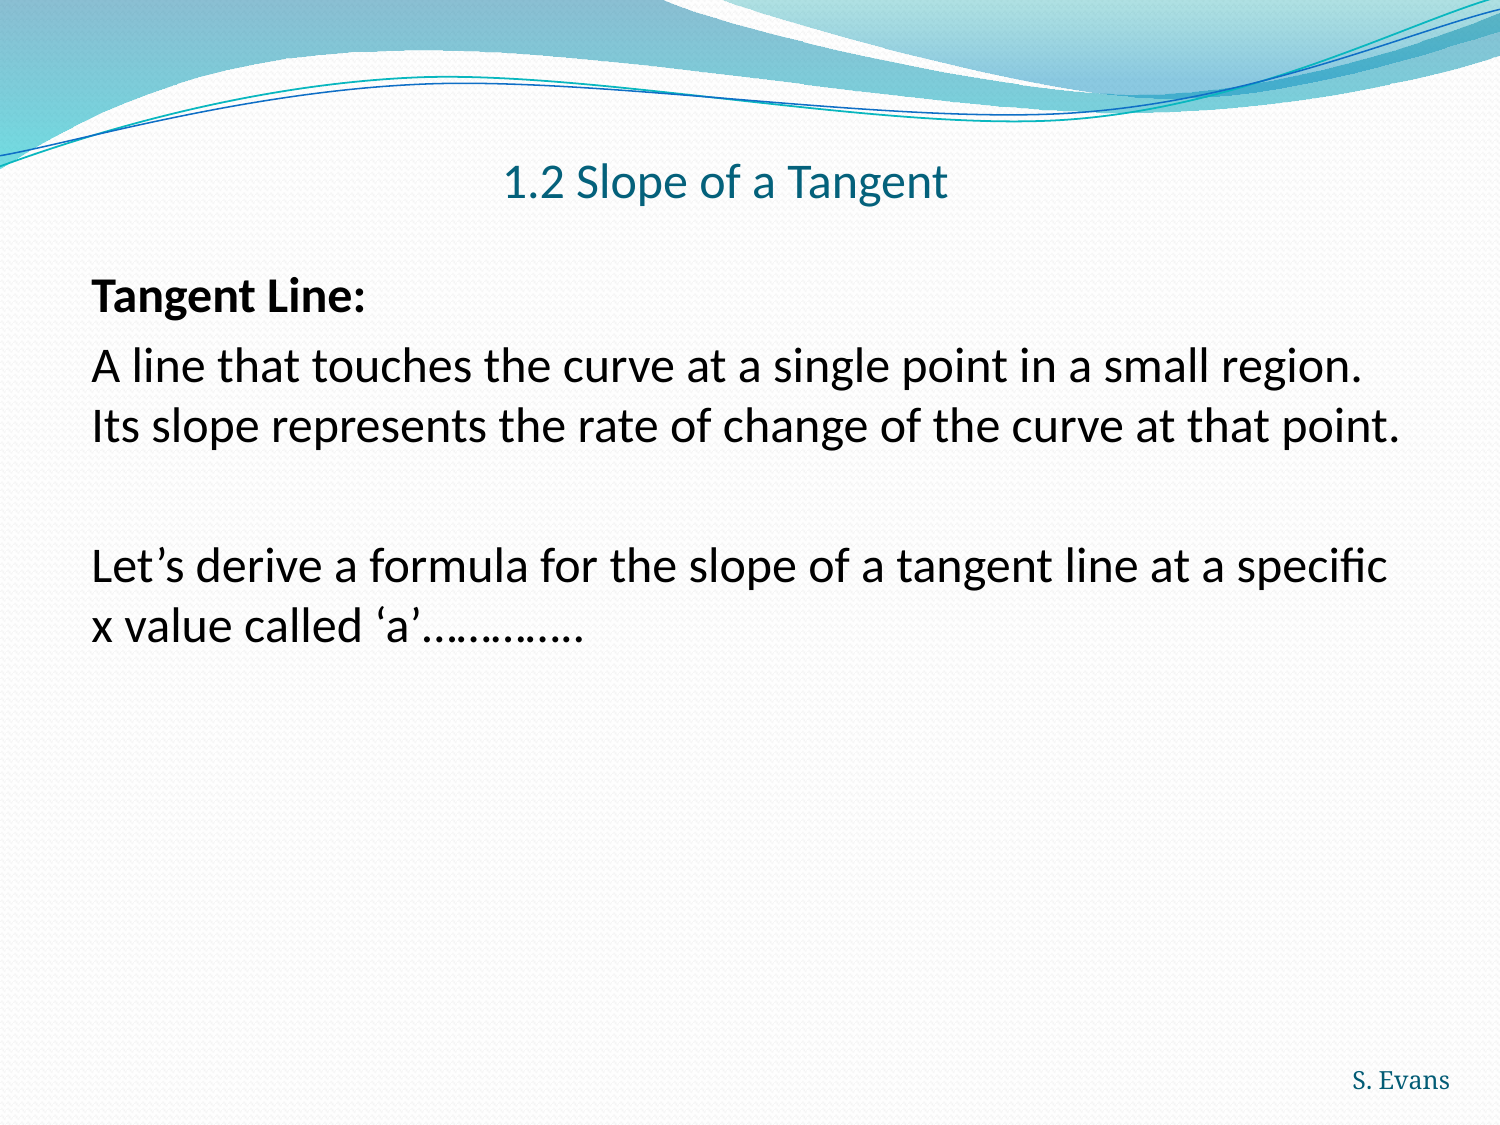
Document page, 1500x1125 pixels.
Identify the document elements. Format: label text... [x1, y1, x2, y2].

footer S. Evans [1352, 1035, 1453, 1095]
title 1.2 Slope of a Tangent [501, 115, 987, 209]
list Tangent Line: A line that touches the curve at a single point in a small region. Its slope represents the rate of change of the curve at that point. Let’s derive a formula for the slope of a tangent line at a specific x value called ‘a’………….. [76, 255, 1425, 1038]
